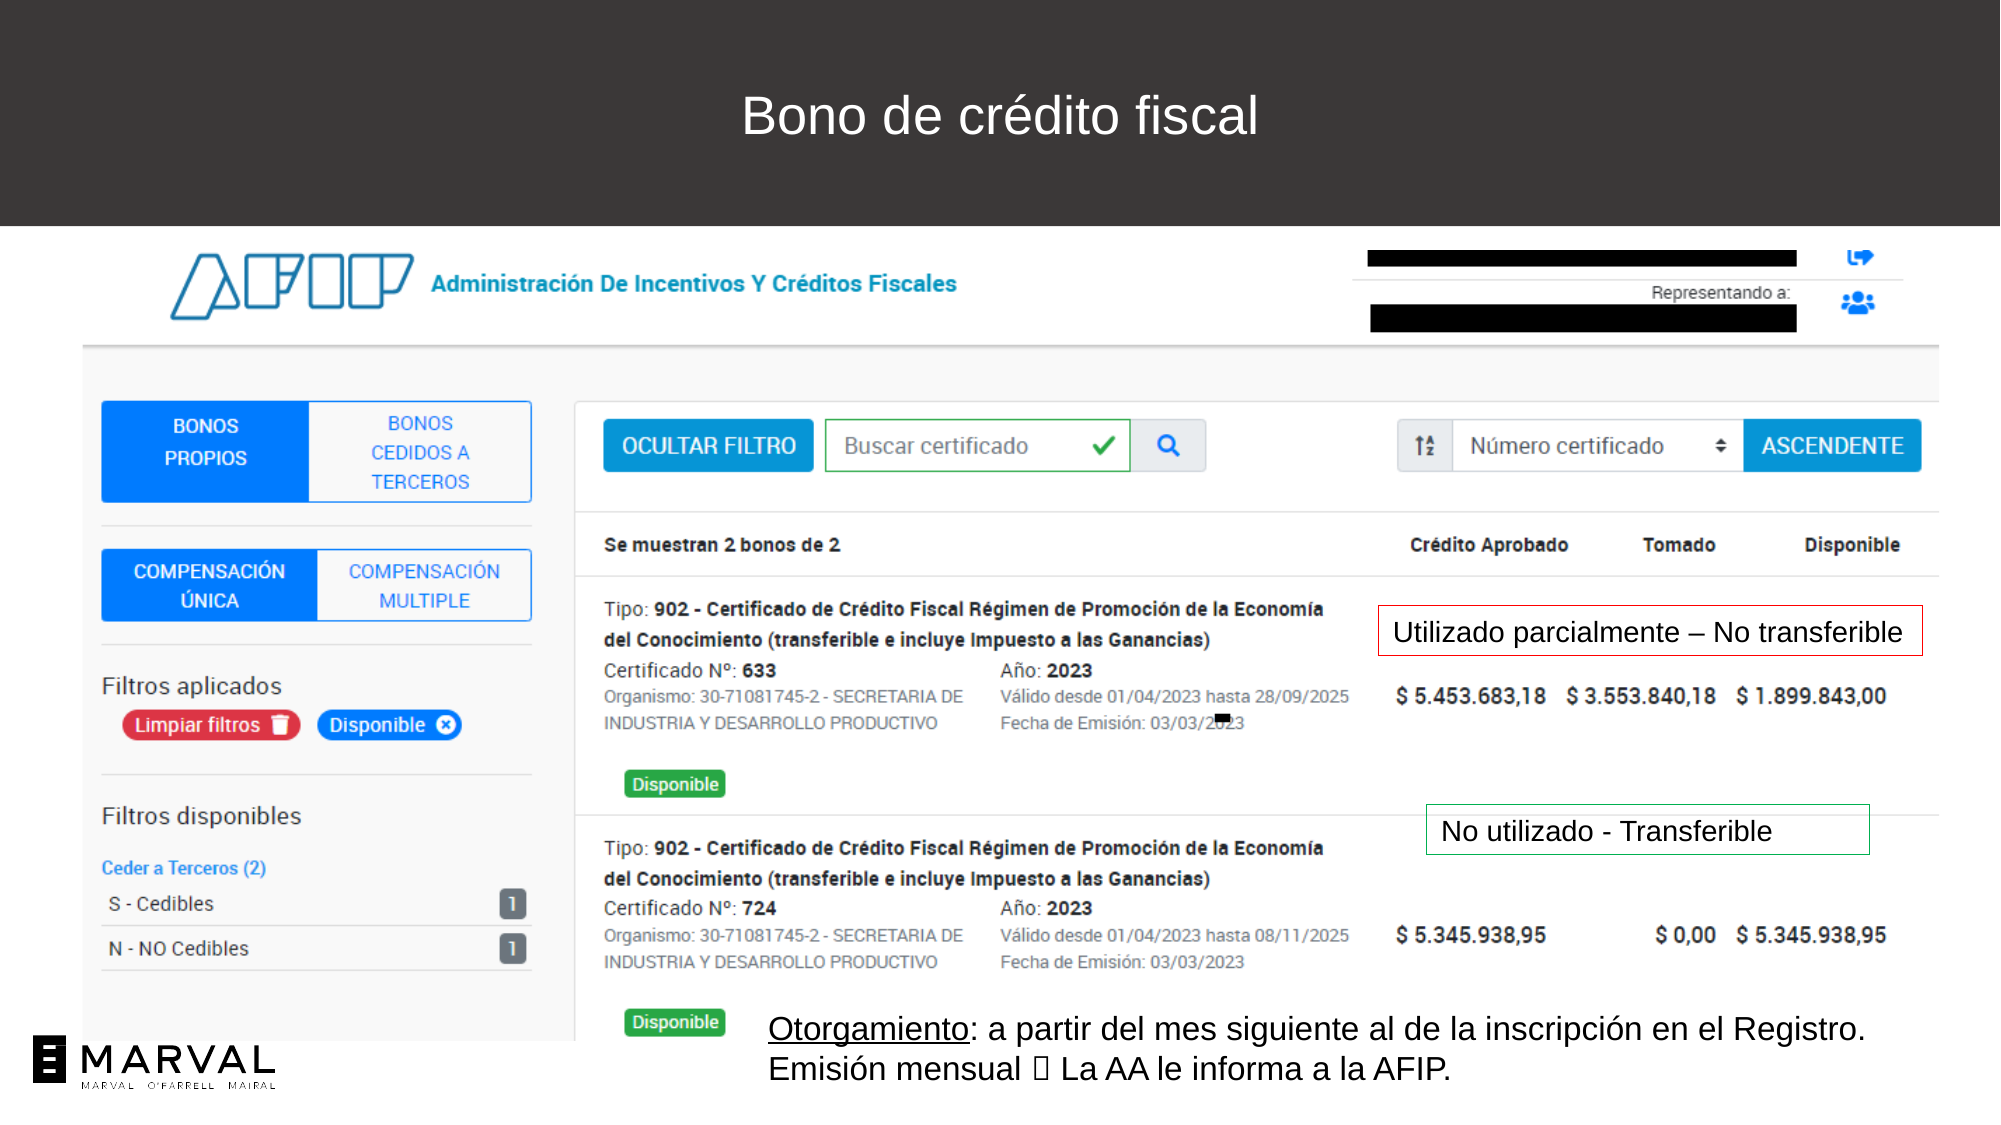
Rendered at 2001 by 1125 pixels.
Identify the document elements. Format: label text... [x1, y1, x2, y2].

picture [82, 250, 1940, 1041]
text_box Otorgamiento: a partir del mes siguiente al de la inscripción en el Registro. Emisión mensual  La AA le informa a la AFIP. [753, 999, 1993, 1094]
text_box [33, 1035, 275, 1090]
text_box Bono de crédito fiscal [0, 0, 2000, 227]
